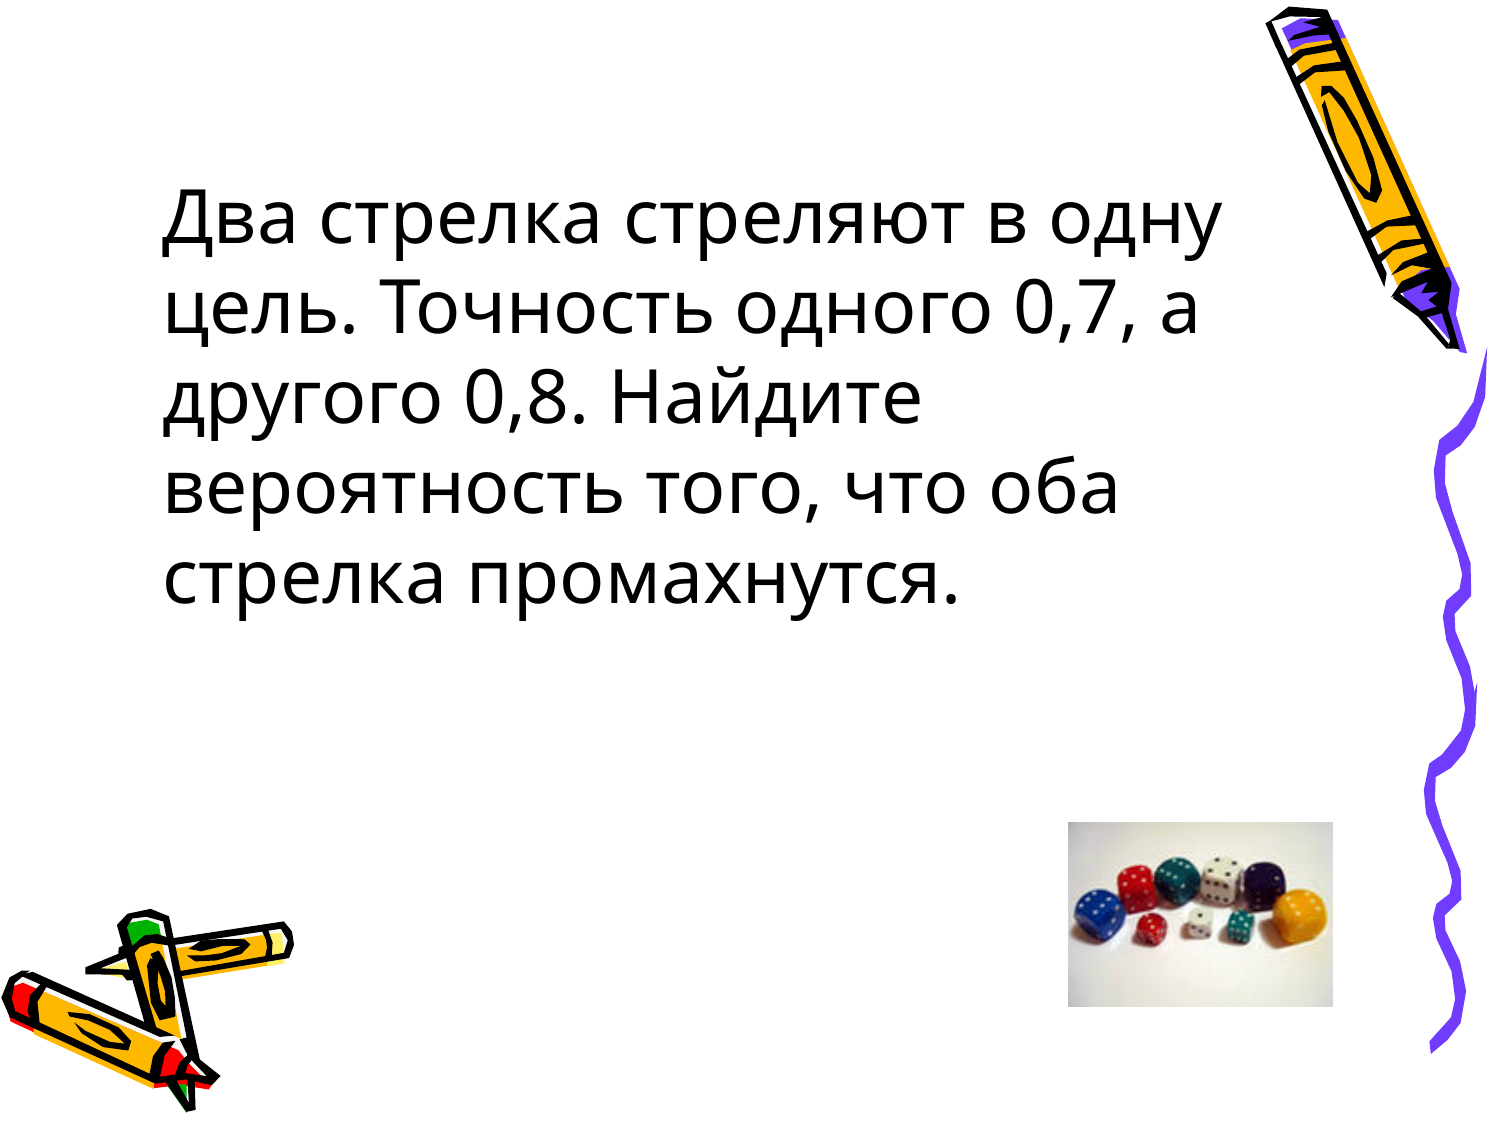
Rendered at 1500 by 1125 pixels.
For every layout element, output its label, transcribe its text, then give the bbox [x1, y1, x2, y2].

picture [1068, 822, 1334, 1007]
text_box Два стрелка стреляют в одну цель. Точность одного 0,7, а другого 0,8. Найдите вероятность того, что оба стрелка промахнутся. [147, 160, 1306, 626]
